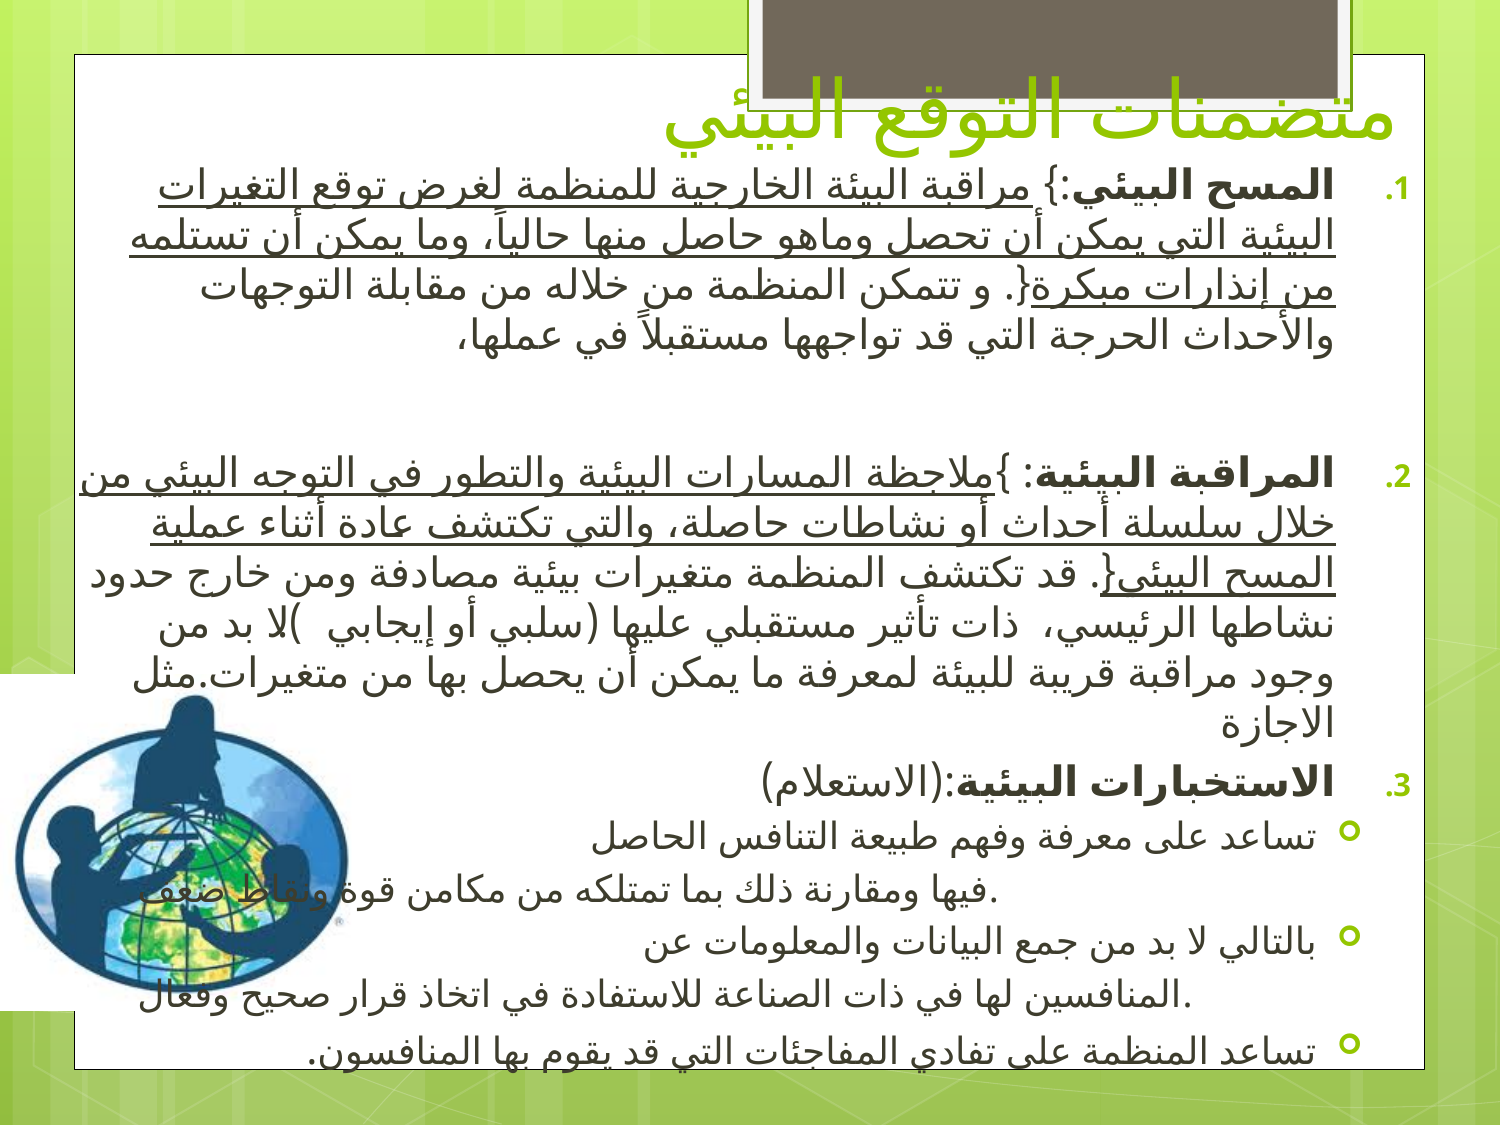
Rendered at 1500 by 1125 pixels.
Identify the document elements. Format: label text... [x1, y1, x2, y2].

picture [0, 674, 366, 1012]
list المسح البيئي:} مراقبة البيئة الخارجية للمنظمة لغرض توقع التغيرات البيئية التي يمكن أن تحصل وماهو حاصل منها حالياً، وما يمكن أن تستلمه من إنذارات مبكرة{. و تتمكن المنظمة من خلاله من مقابلة التوجهات والأحداث الحرجة التي قد تواجهها مستقبلاً في عملها، المراقبة البيئية: }ملاجظة المسارات البيئية والتطور في التوجه البيئي من خلال سلسلة أحداث أو نشاطات حاصلة، والتي تكتشف عادة أثناء عملية المسح البيئي{. قد تكتشف المنظمة متغيرات بيئية مصادفة ومن خارج حدود نشاطها الرئيسي، ذات تأثير مستقبلي عليها (سلبي أو إيجابي). لا بد من وجود مراقبة قريبة للبيئة لمعرفة ما يمكن أن يحصل بها من متغيرات.مثل الاجازة الاستخبارات البيئية:(الاستعلام) تساعد على معرفة وفهم طبيعة التنافس الحاصل فيها ومقارنة ذلك بما تمتلكه من مكامن قوة ونقاط ضعف. بالتالي لا بد من جمع البيانات والمعلومات عن المنافسين لها في ذات الصناعة للاستفادة في اتخاذ قرار صحيح وفعال. تساعد المنظمة على تفادي المفاجئات التي قد يقوم بها المنافسون. [62, 149, 1438, 1125]
title متضمنات التوقع البيئي [262, 0, 1415, 149]
